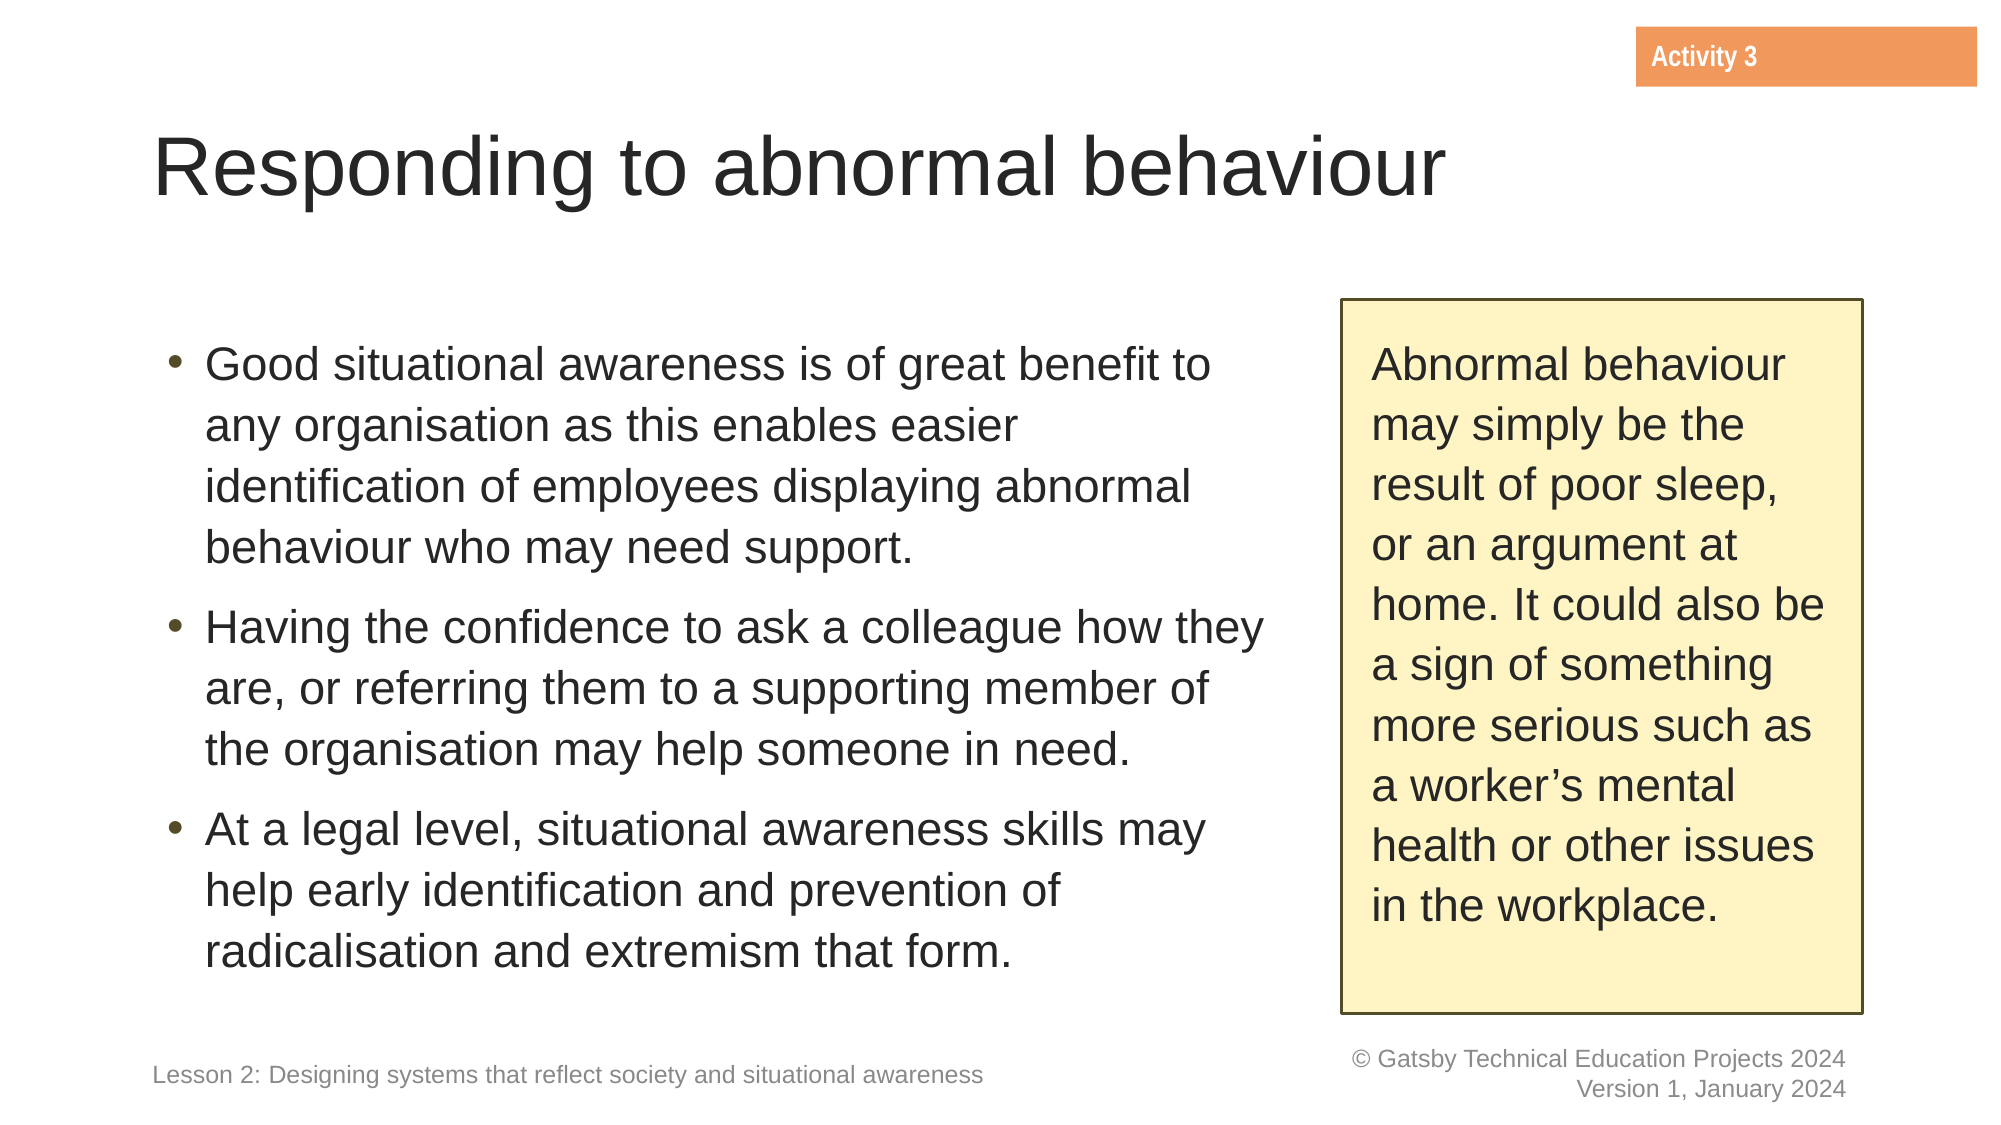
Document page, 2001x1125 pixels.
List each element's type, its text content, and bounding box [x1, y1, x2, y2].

list Abnormal behaviour may simply be the result of poor sleep, or an argument at home. It could also be a sign of something more serious such as a worker’s mental health or other issues in the workplace. [1340, 298, 1864, 1015]
title Responding to abnormal behaviour [137, 59, 1863, 278]
list Activity 3 [1636, 26, 1978, 87]
list Good situational awareness is of great benefit to any organisation as this enables easier identification of employees displaying abnormal behaviour who may need support. Having the confidence to ask a colleague how they are, or referring them to a supporting member of the organisation may help someone in need. At a legal level, situational awareness skills may help early identification and prevention of radicalisation and extremism that form. [137, 299, 1300, 1014]
list Lesson 2: Designing systems that reflect society and situational awareness [137, 1042, 1024, 1103]
